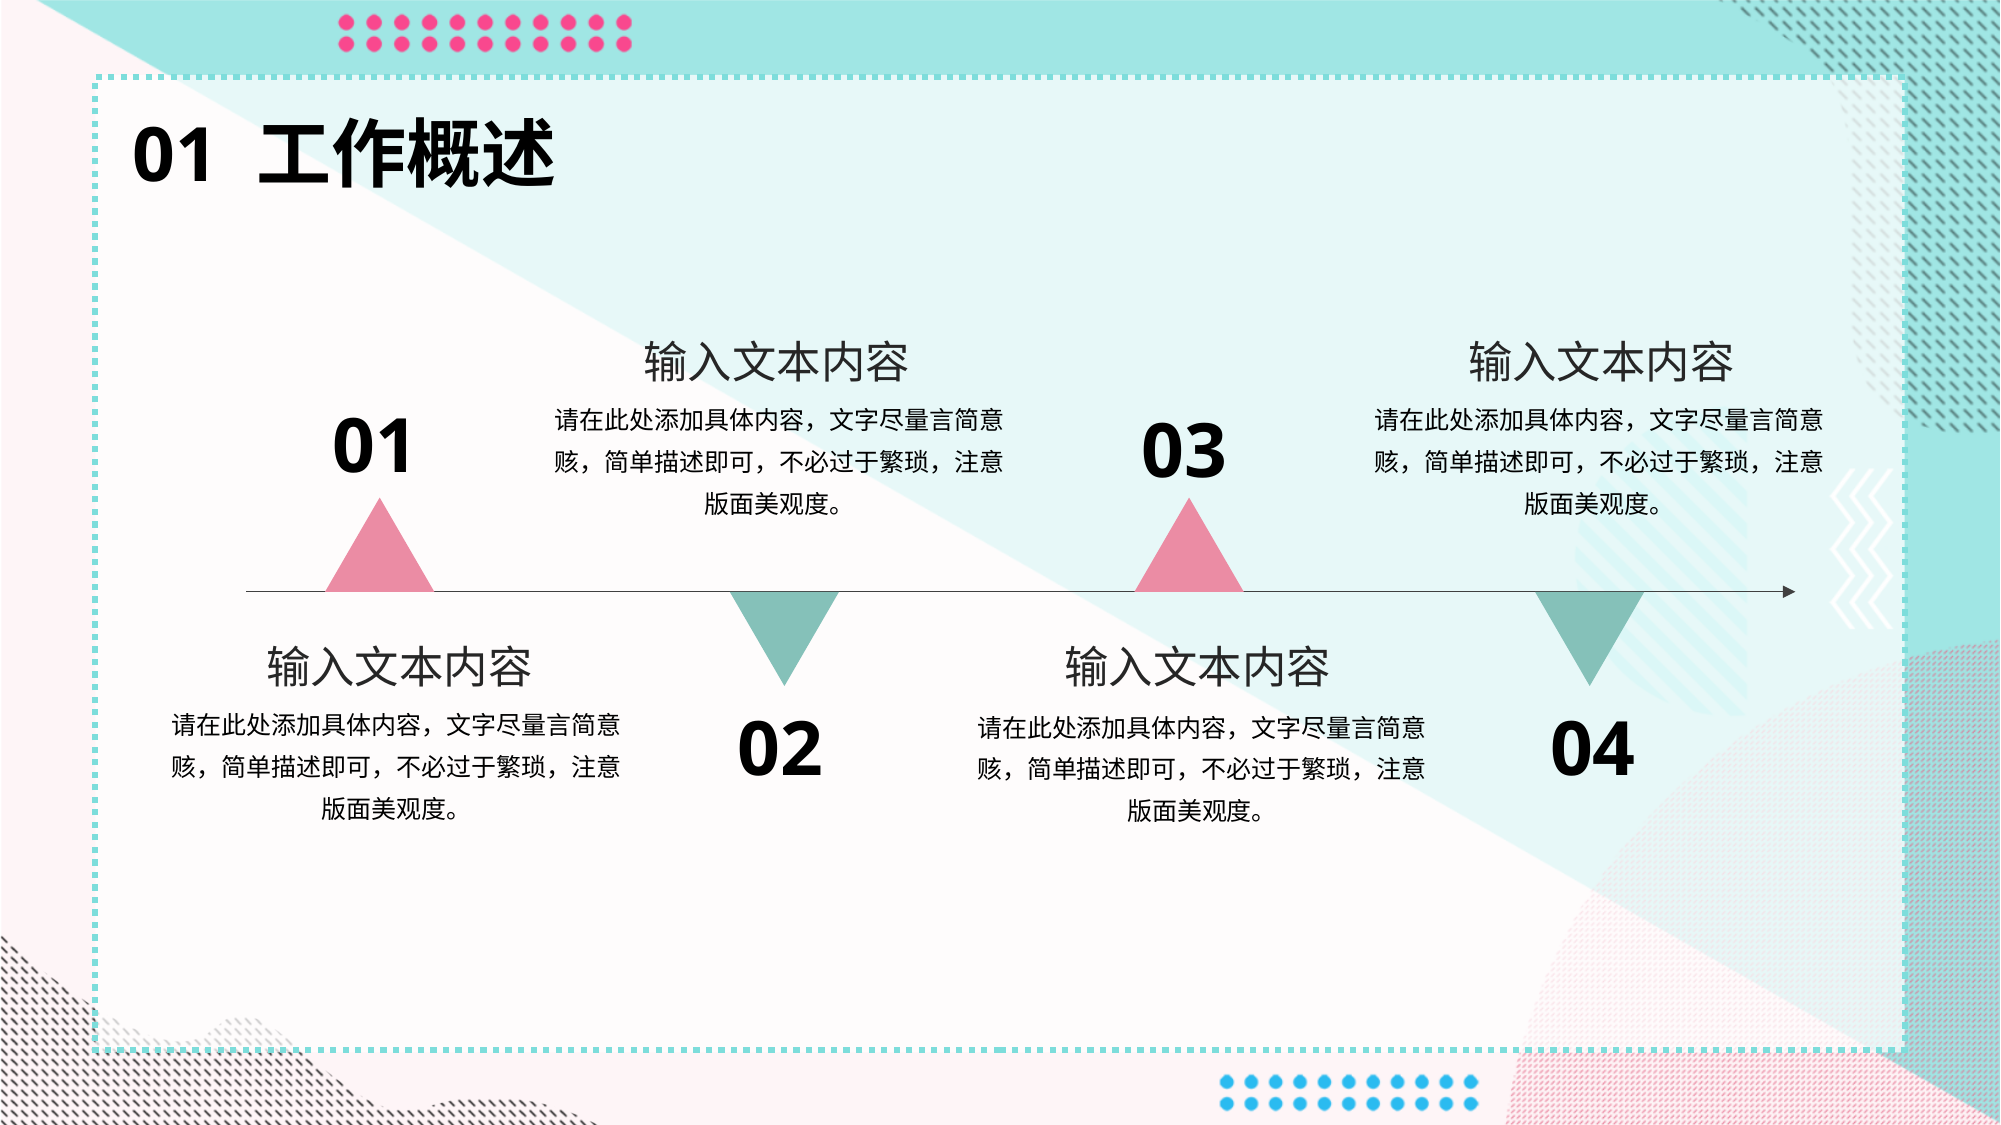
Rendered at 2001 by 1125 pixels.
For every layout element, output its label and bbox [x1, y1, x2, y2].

text_box [0, 0, 2000, 1125]
text_box [960, 631, 1444, 835]
text_box [155, 631, 638, 833]
text_box [95, 74, 1905, 1053]
text_box [1358, 326, 1841, 528]
text_box [538, 326, 1021, 528]
